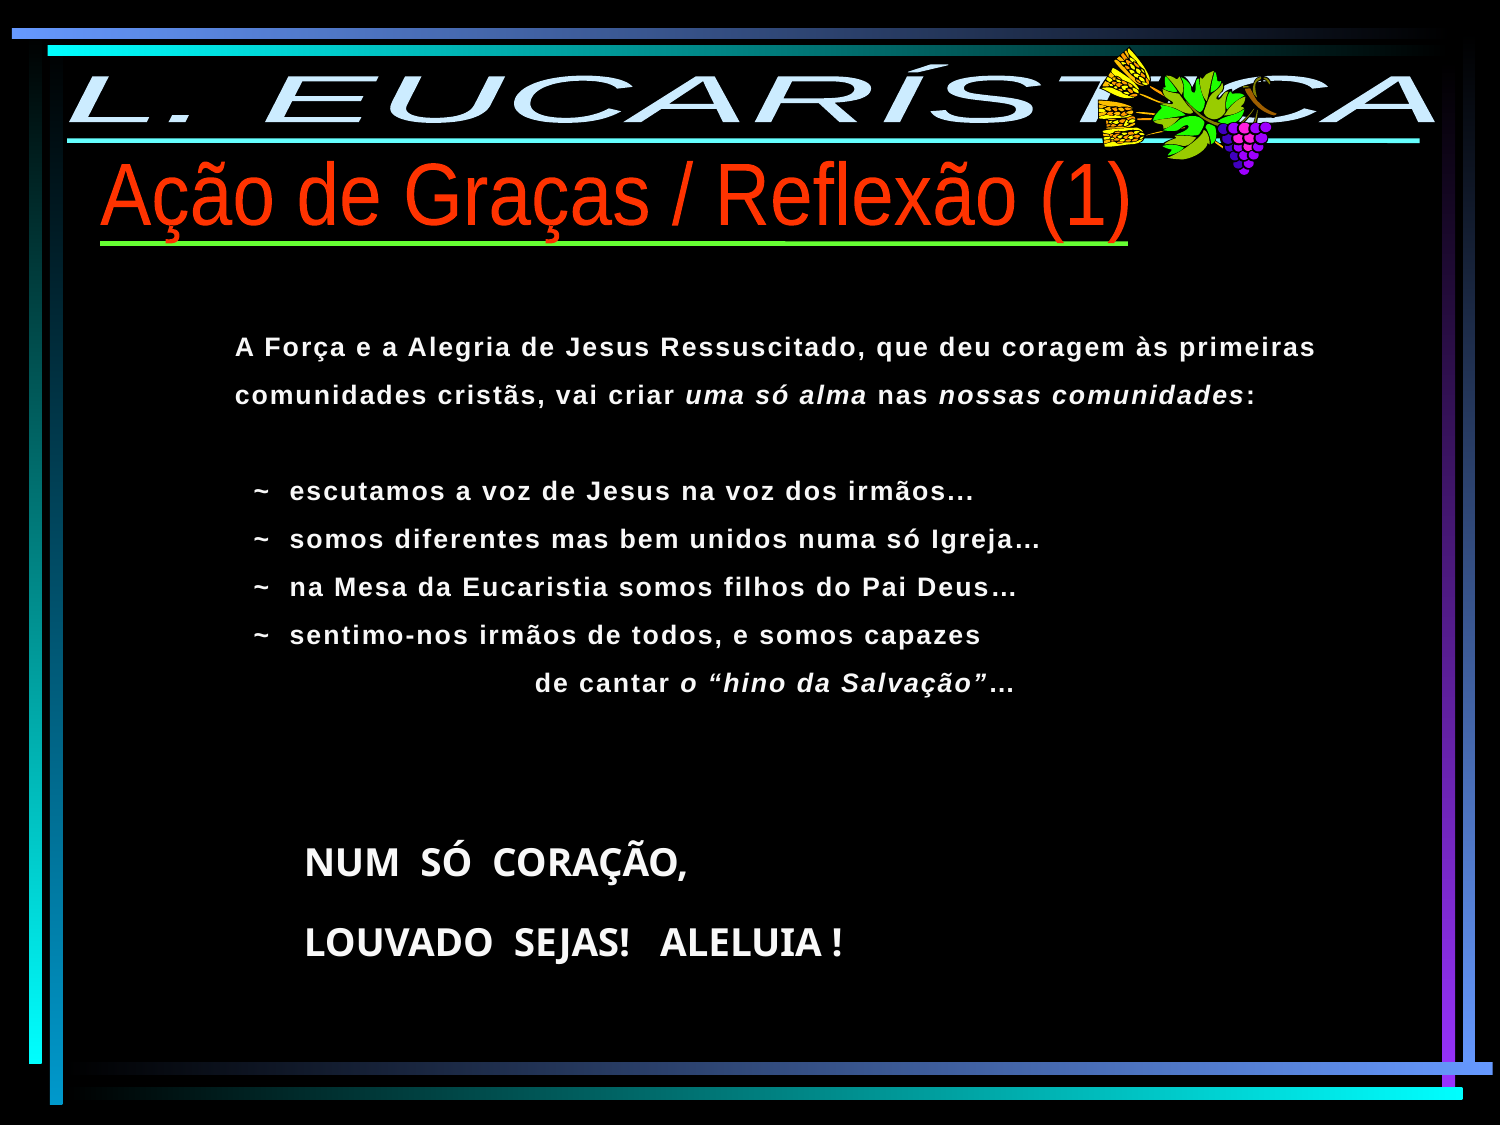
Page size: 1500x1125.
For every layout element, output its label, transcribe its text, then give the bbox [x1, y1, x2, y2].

text_box A Força e a Alegria de Jesus Ressuscitado, que deu coragem às primeiras comunidades cristãs, vai criar uma só alma nas nossas comunidades: ~ escutamos a voz de Jesus na voz dos irmãos... ~ somos diferentes mas bem unidos numa só Igreja… ~ na Mesa da Eucaristia somos filhos do Pai Deus… ~ sentimo-nos irmãos de todos, e somos capazes de cantar o “hino da Salvação”… [70, 324, 1462, 723]
text_box NUM SÓ CORAÇÃO, LOUVADO SEJAS! ALELUIA ! [289, 821, 1341, 997]
picture [1119, 28, 1282, 183]
